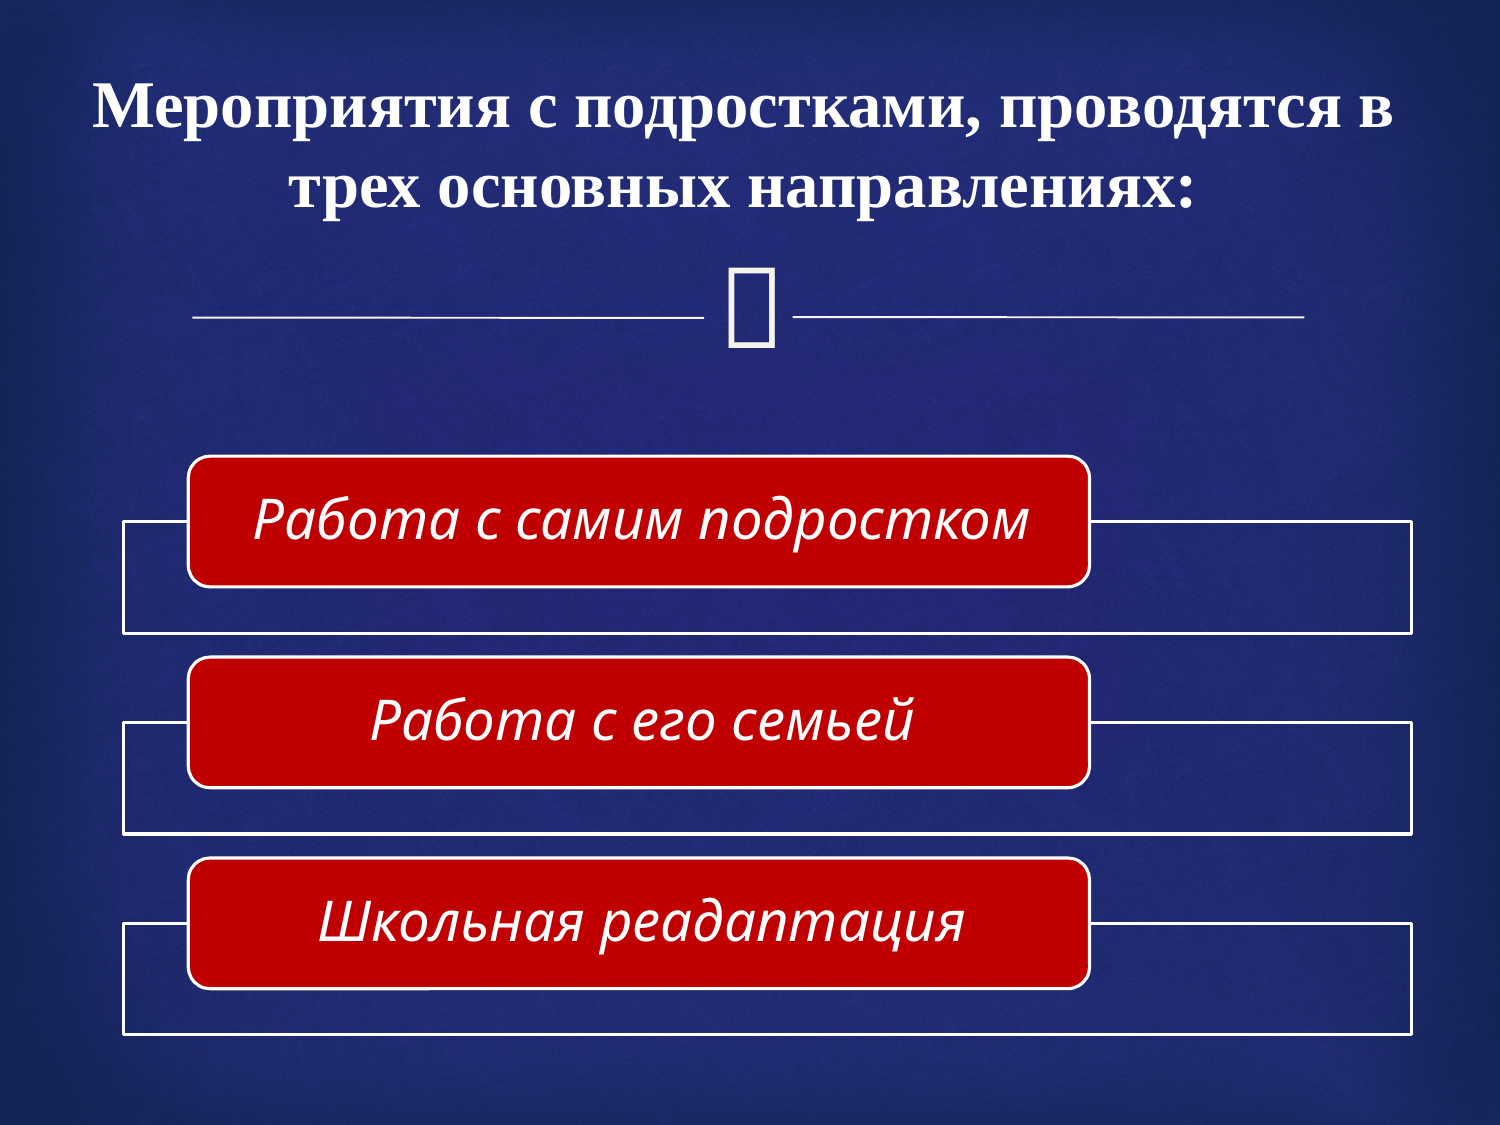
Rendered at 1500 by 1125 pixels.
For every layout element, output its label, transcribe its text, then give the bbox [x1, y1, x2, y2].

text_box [123, 349, 1412, 1125]
title Мероприятия с подростками, проводятся в трех основных направлениях: [29, 54, 1459, 228]
